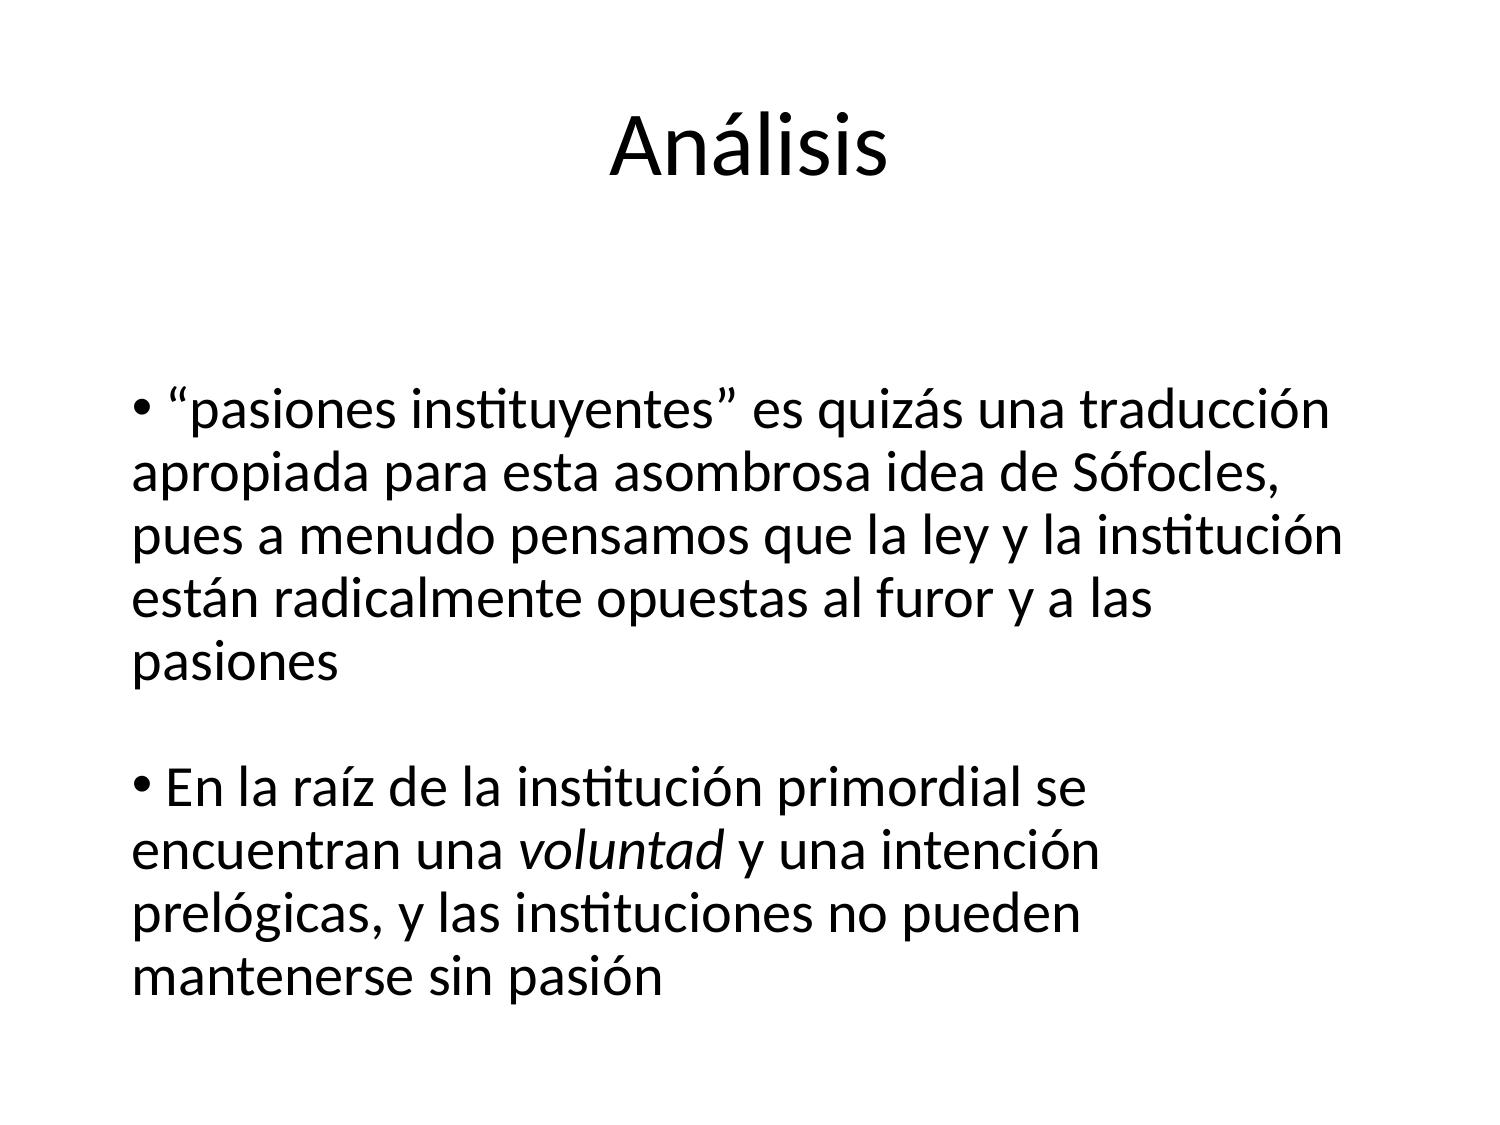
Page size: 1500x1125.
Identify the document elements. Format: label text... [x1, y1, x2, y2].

text_box “pasiones instituyentes” es quizás una traducción apropiada para esta asombrosa idea de Sófocles, pues a menudo pensamos que la ley y la institución están radicalmente opuestas al furor y a las pasiones En la raíz de la institución primordial se encuentran una voluntad y una intención prelógicas, y las instituciones no pueden mantenerse sin pasión [117, 370, 1372, 1015]
title Análisis [75, 45, 1425, 233]
